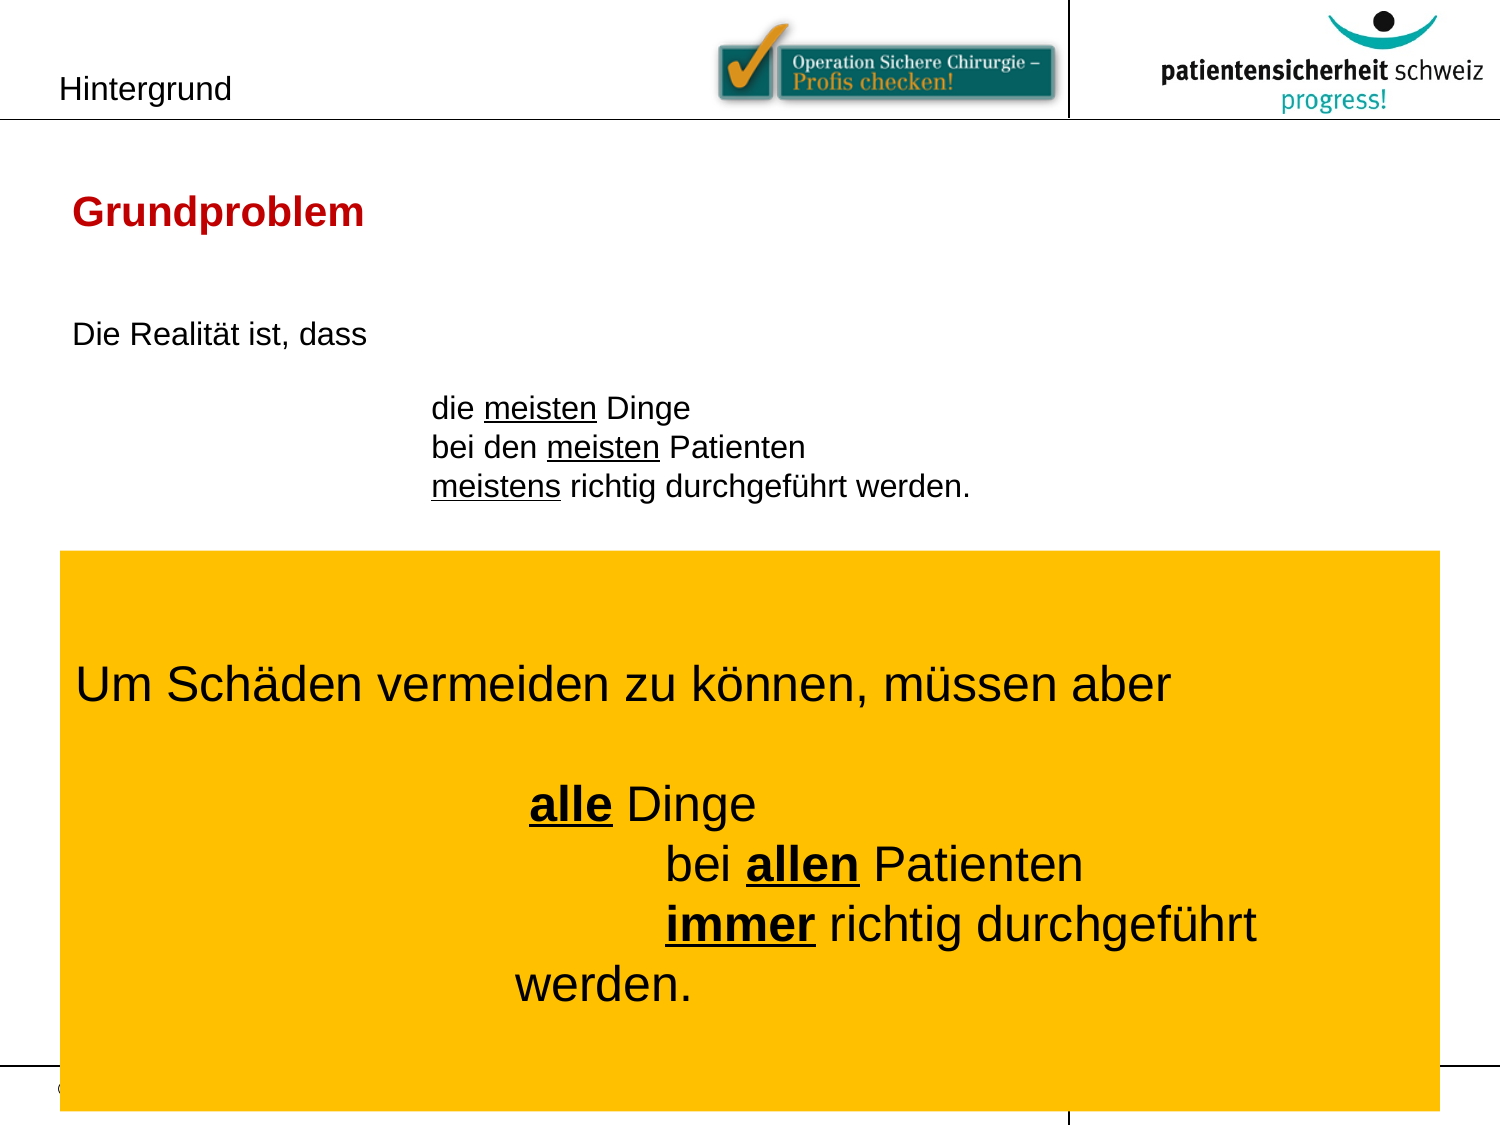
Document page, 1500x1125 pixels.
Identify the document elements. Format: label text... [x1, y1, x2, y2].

slide_number © Patientensicherheit Schweiz [57, 761, 584, 1125]
list Grundproblem Die Realität ist, dass die meisten Dinge bei den meisten Patienten meistens richtig durchgeführt werden. . [60, 149, 1442, 622]
text_box Um Schäden vermeiden zu können, müssen aber alle Dinge bei allen Patienten immer richtig durchgeführt werden. [60, 550, 1440, 1112]
picture [1162, 11, 1483, 114]
list Hintergrund [0, 0, 1069, 119]
